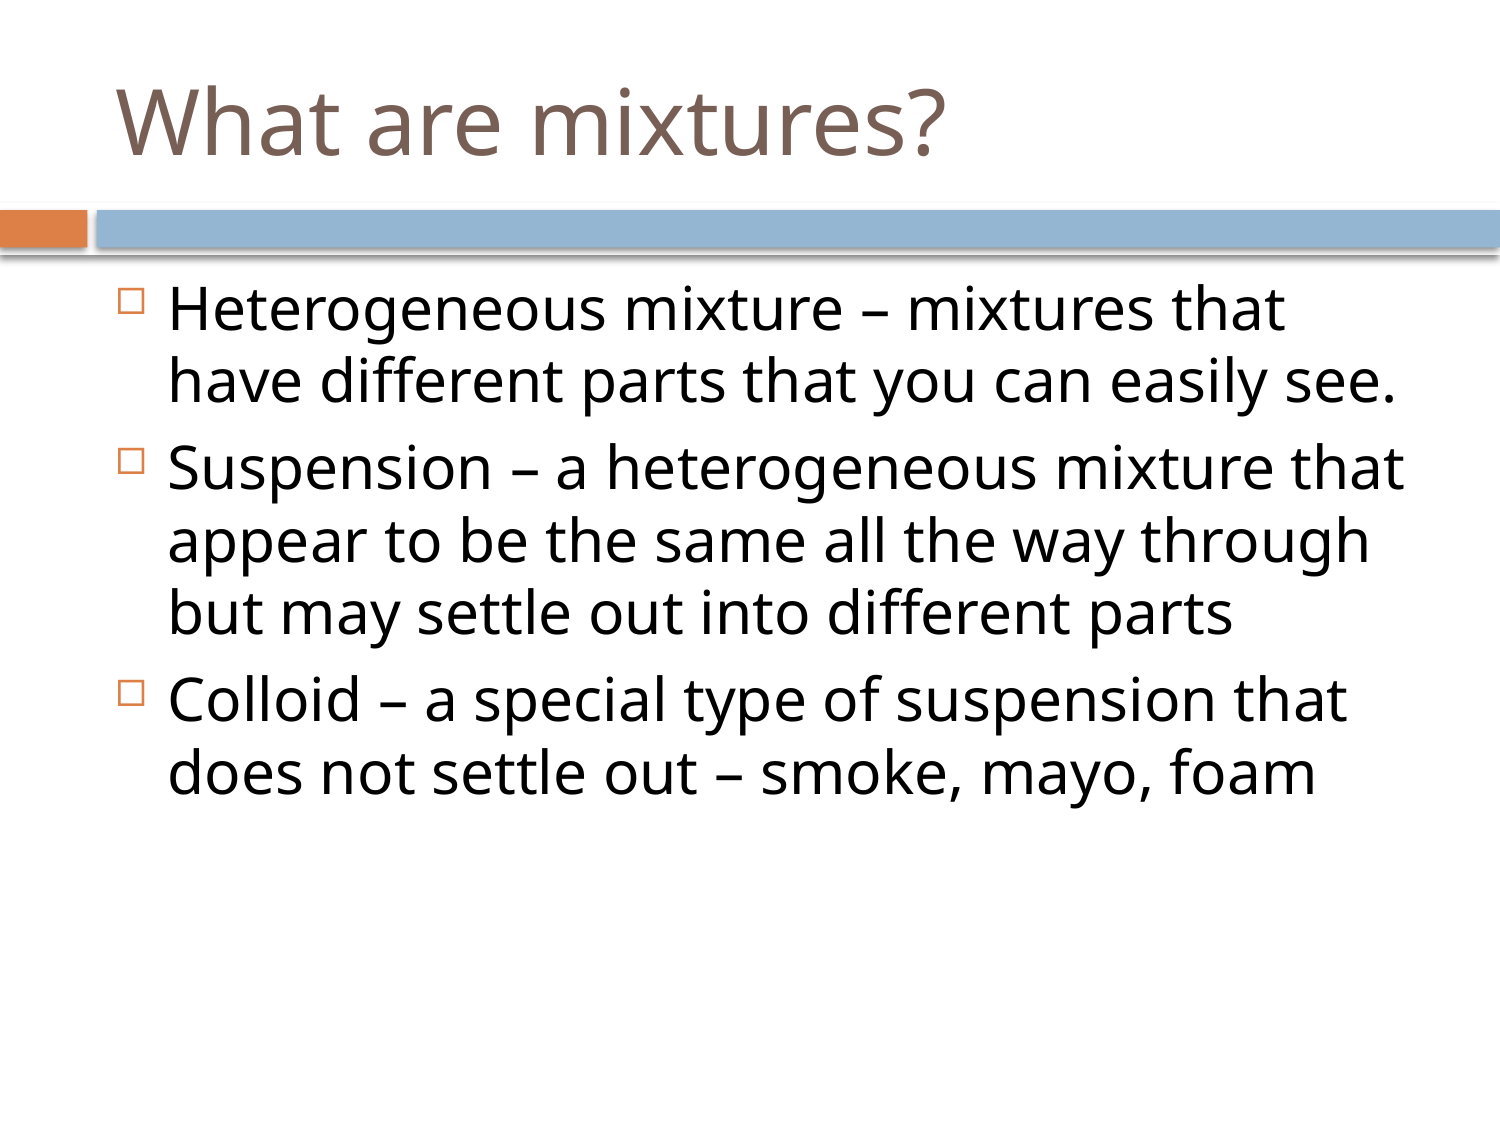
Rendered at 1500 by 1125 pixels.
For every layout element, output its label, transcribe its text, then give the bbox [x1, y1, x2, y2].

list Heterogeneous mixture – mixtures that have different parts that you can easily see. Suspension – a heterogeneous mixture that appear to be the same all the way through but may settle out into different parts Colloid – a special type of suspension that does not settle out – smoke, mayo, foam [100, 262, 1438, 1000]
title What are mixtures? [100, 37, 1438, 200]
